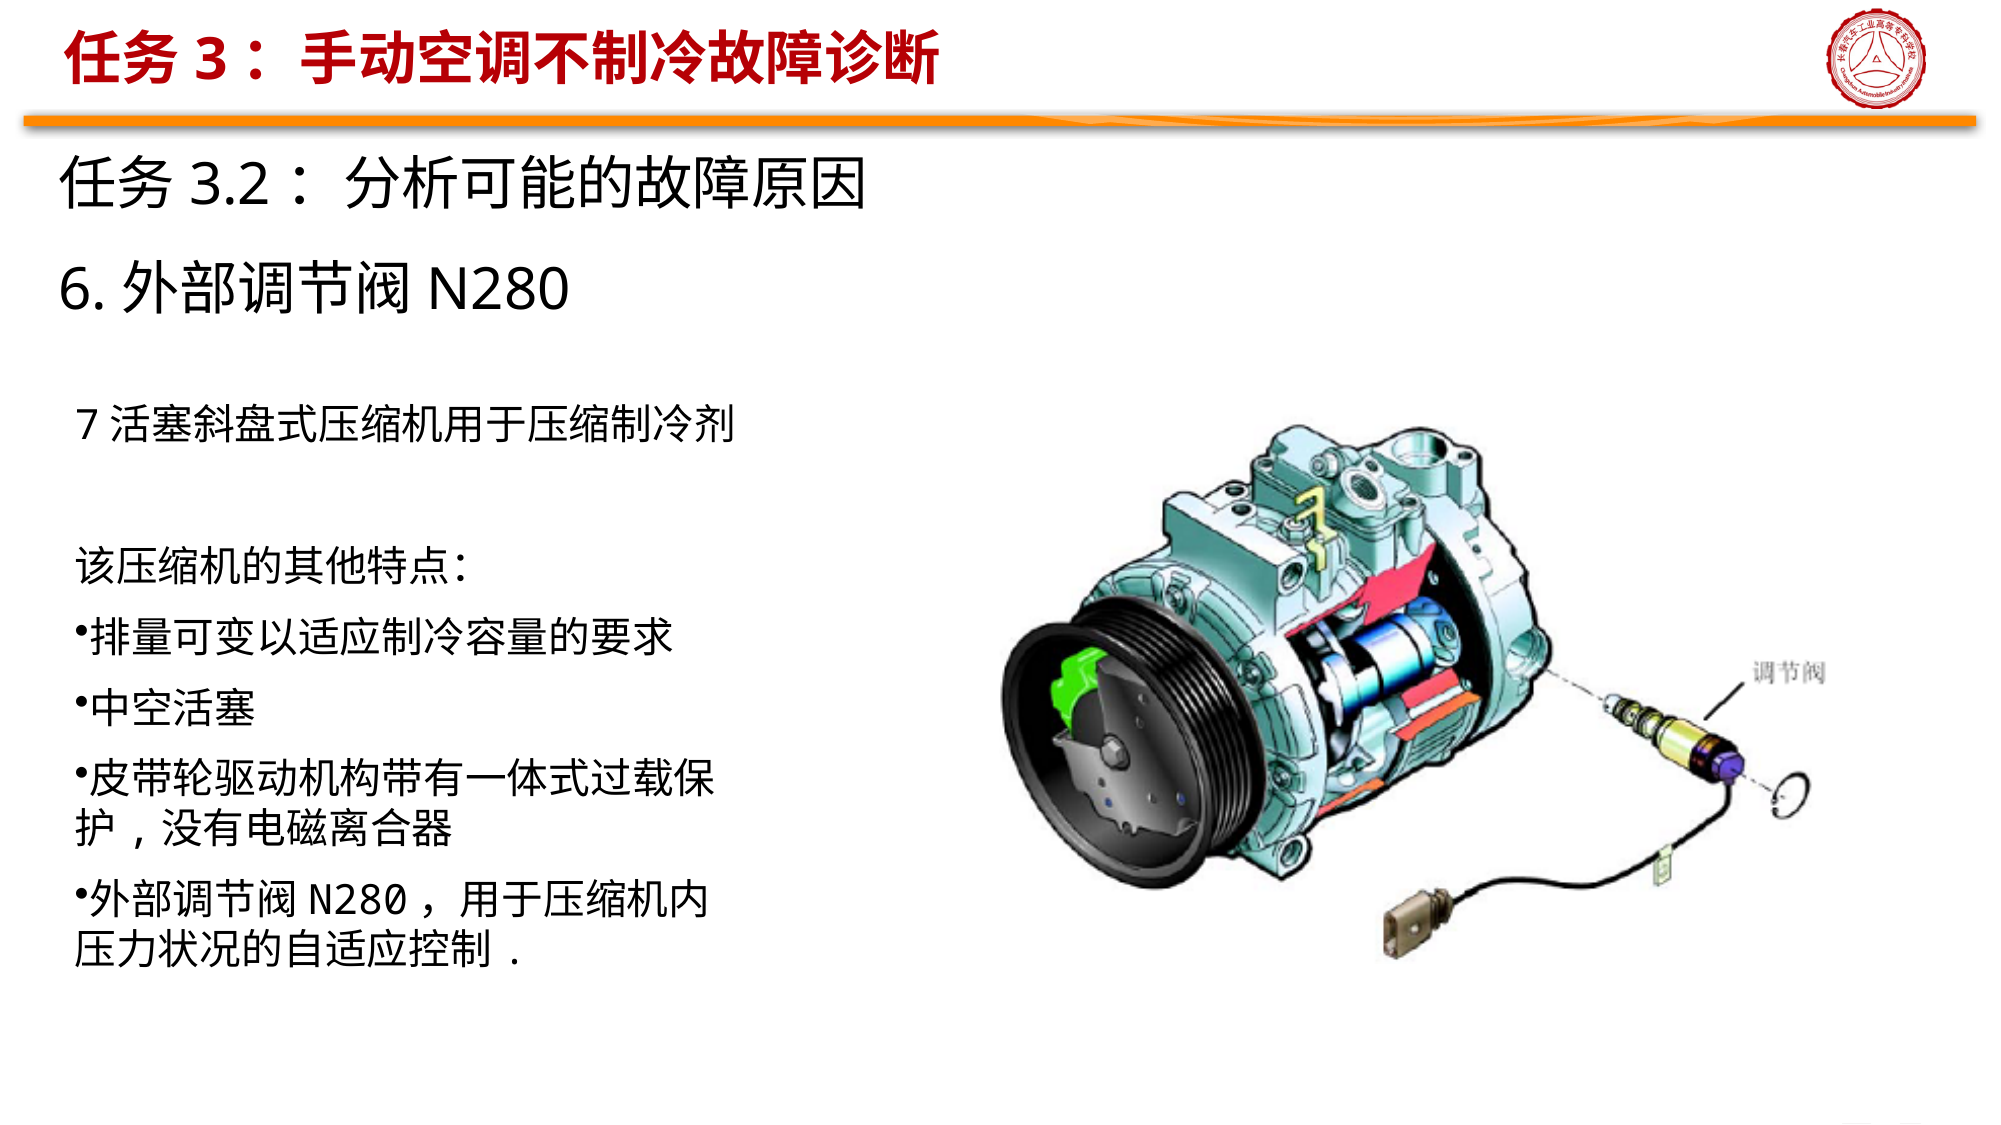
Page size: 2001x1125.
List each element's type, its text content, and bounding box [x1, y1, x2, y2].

text_box 任务3.2：分析可能的故障原因 6.外部调节阀N280 [43, 103, 1063, 329]
title 任务3：手动空调不制冷故障诊断 [49, 21, 1557, 121]
text_box 7活塞斜盘式压缩机用于压缩制冷剂 该压缩机的其他特点： 排量可变以适应制冷容量的要求 中空活塞 皮带轮驱动机构带有一体式过载保护,没有电磁离合器 外部调节阀N280，用于压缩机内压力状况的自适应控制. [59, 390, 760, 981]
picture [1826, 8, 1926, 109]
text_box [999, 409, 1836, 964]
